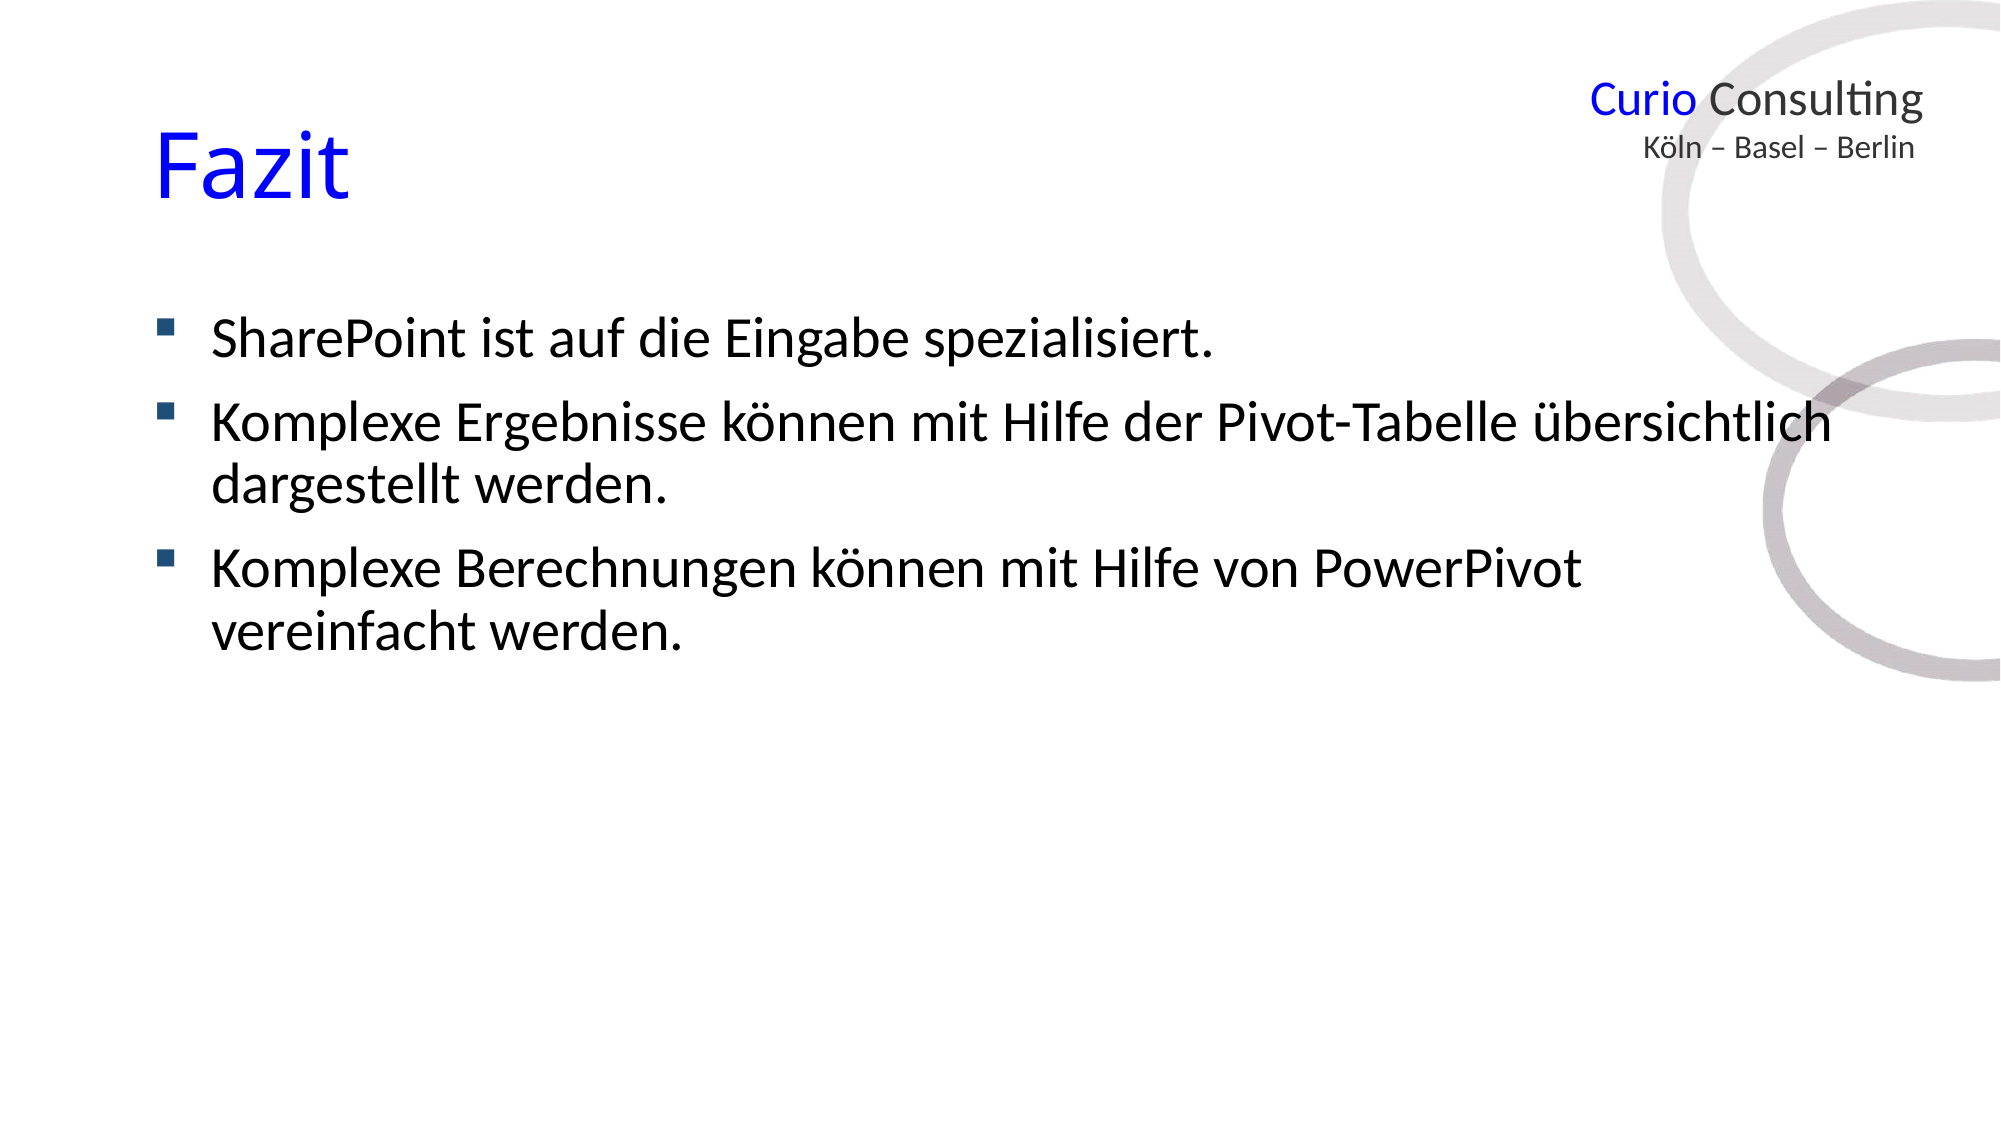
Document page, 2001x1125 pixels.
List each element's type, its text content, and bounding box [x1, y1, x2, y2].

picture [1639, 0, 2001, 714]
title Fazit [137, 59, 1548, 278]
list SharePoint ist auf die Eingabe spezialisiert. Komplexe Ergebnisse können mit Hilfe der Pivot-Tabelle übersichtlich dargestellt werden. Komplexe Berechnungen können mit Hilfe von PowerPivot vereinfacht werden. [137, 299, 1863, 1014]
